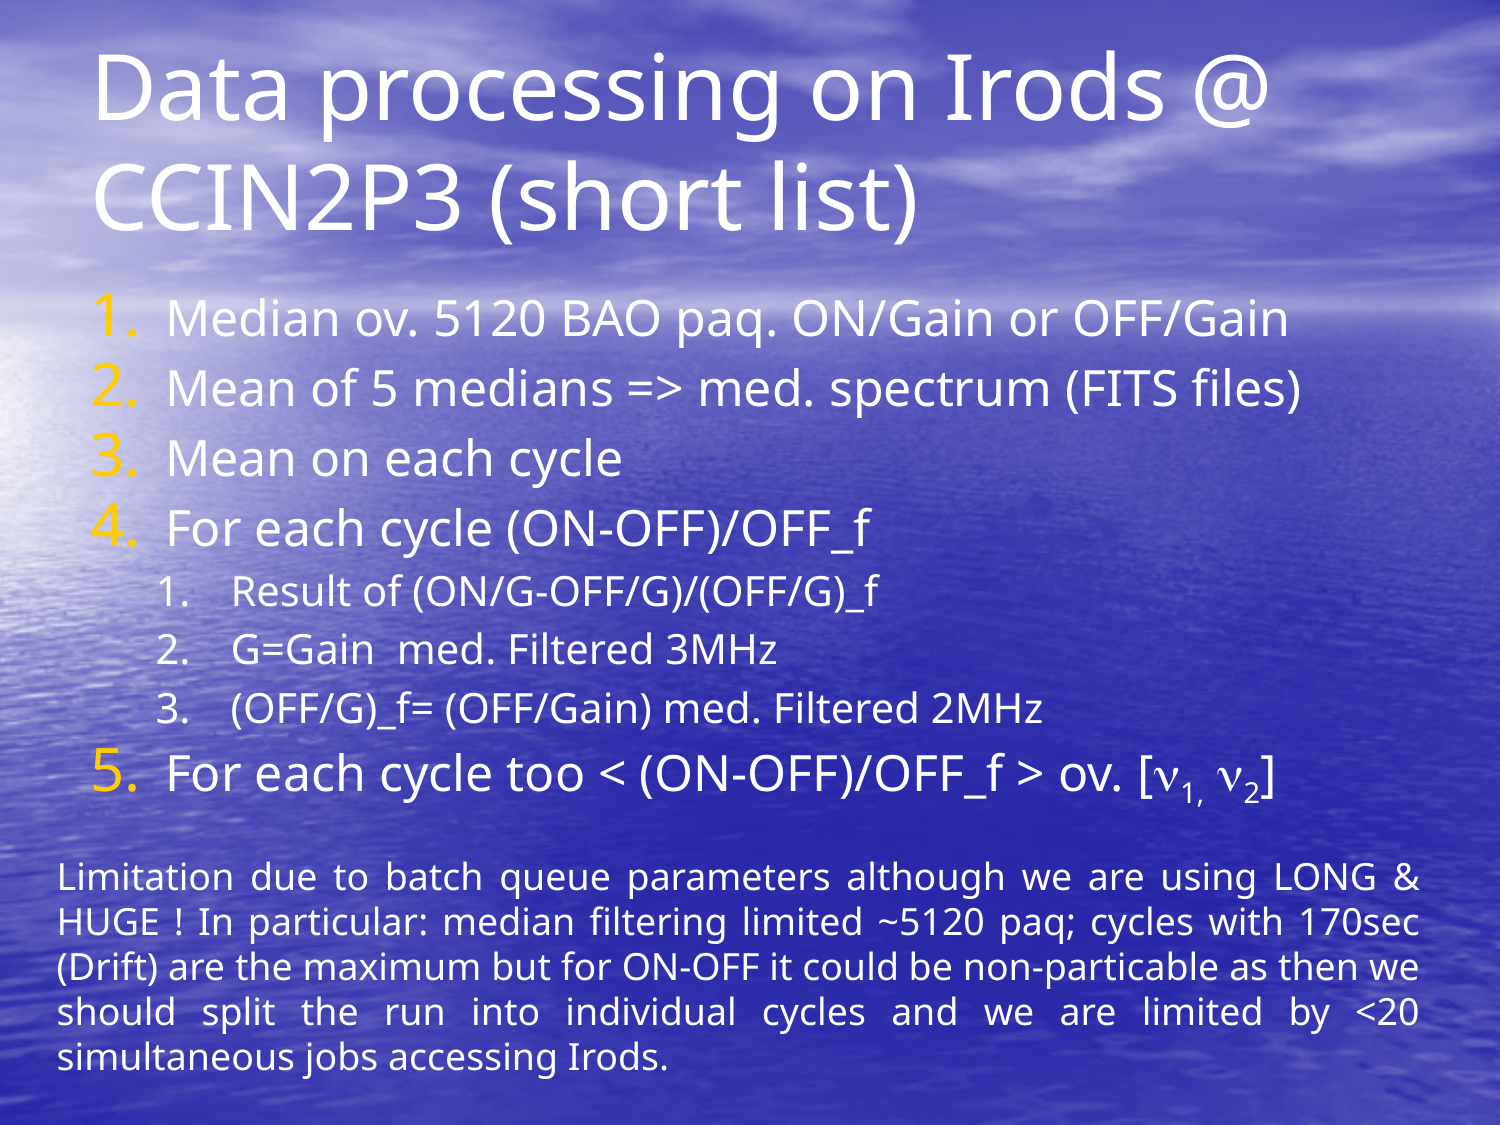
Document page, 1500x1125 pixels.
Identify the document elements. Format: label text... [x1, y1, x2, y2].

title Data processing on Irods @ CCIN2P3 (short list) [74, 44, 1426, 233]
list Median ov. 5120 BAO paq. ON/Gain or OFF/Gain Mean of 5 medians => med. spectrum (FITS files) Mean on each cycle For each cycle (ON-OFF)/OFF_f Result of (ON/G-OFF/G)/(OFF/G)_f G=Gain med. Filtered 3MHz (OFF/G)_f= (OFF/Gain) med. Filtered 2MHz For each cycle too < (ON-OFF)/OFF_f > ov. [1, 2] [74, 278, 1448, 928]
text_box Limitation due to batch queue parameters although we are using LONG & HUGE ! In particular: median filtering limited ~5120 paq; cycles with 170sec (Drift) are the maximum but for ON-OFF it could be non-particable as then we should split the run into individual cycles and we are limited by <20 simultaneous jobs accessing Irods. [41, 845, 1436, 1086]
